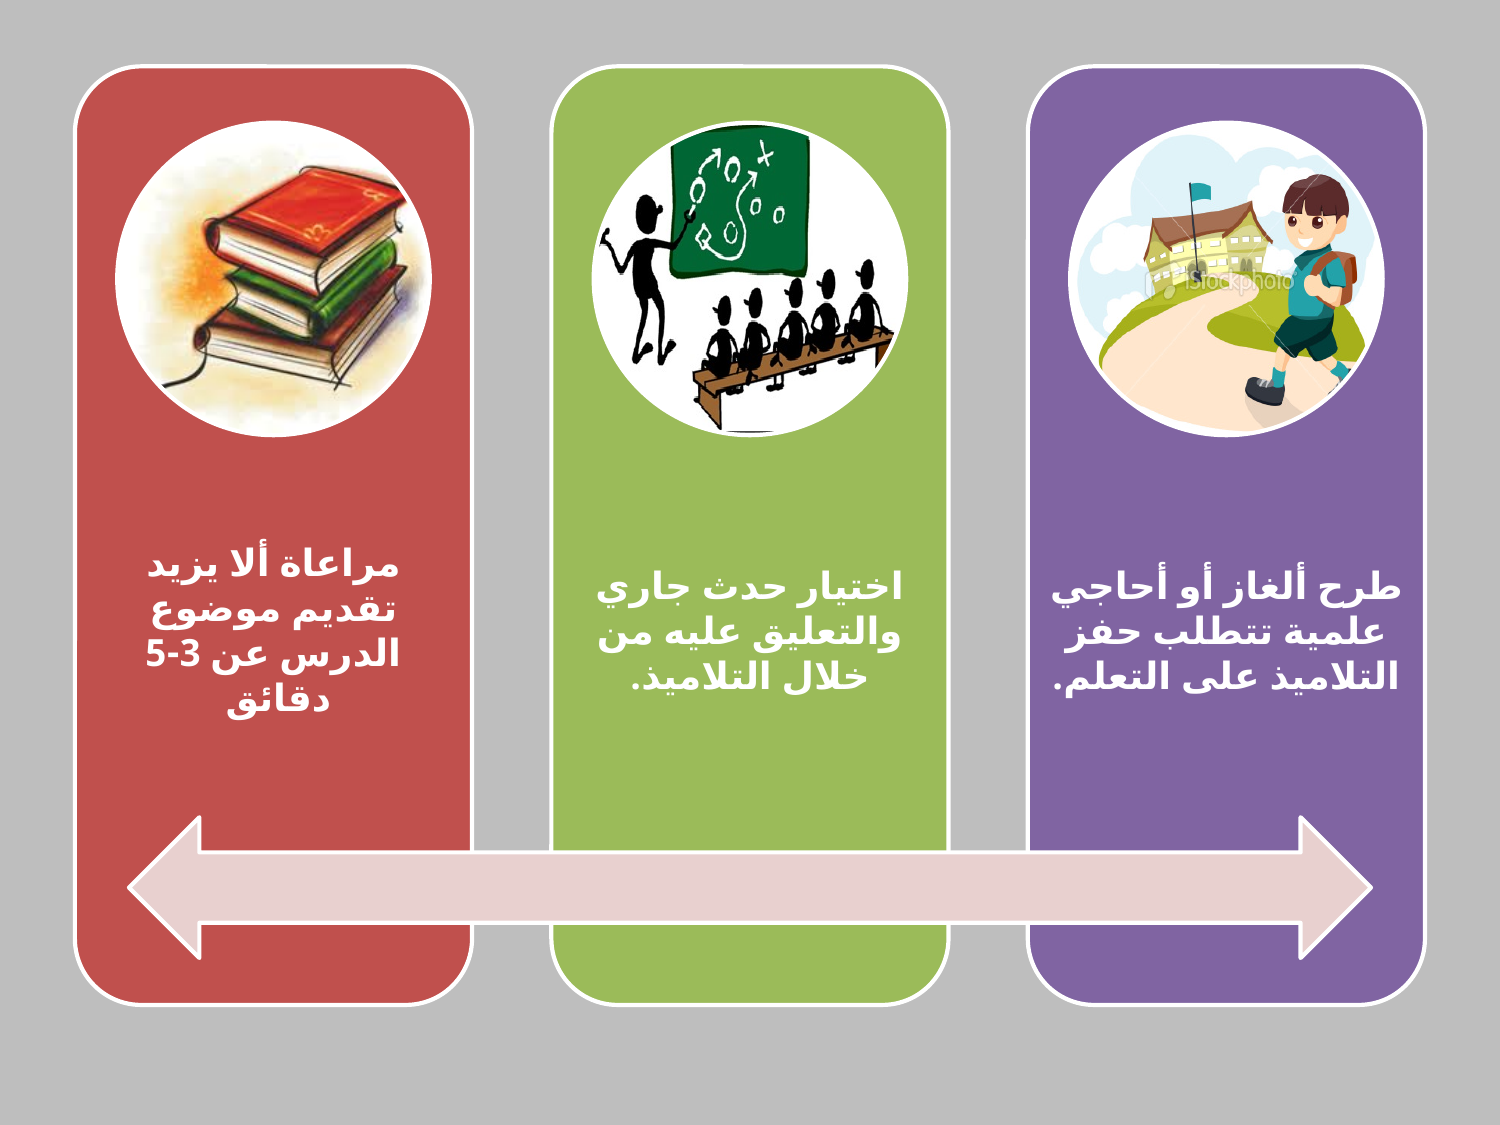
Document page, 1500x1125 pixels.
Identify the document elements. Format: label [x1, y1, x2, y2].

list [74, 66, 1426, 1006]
